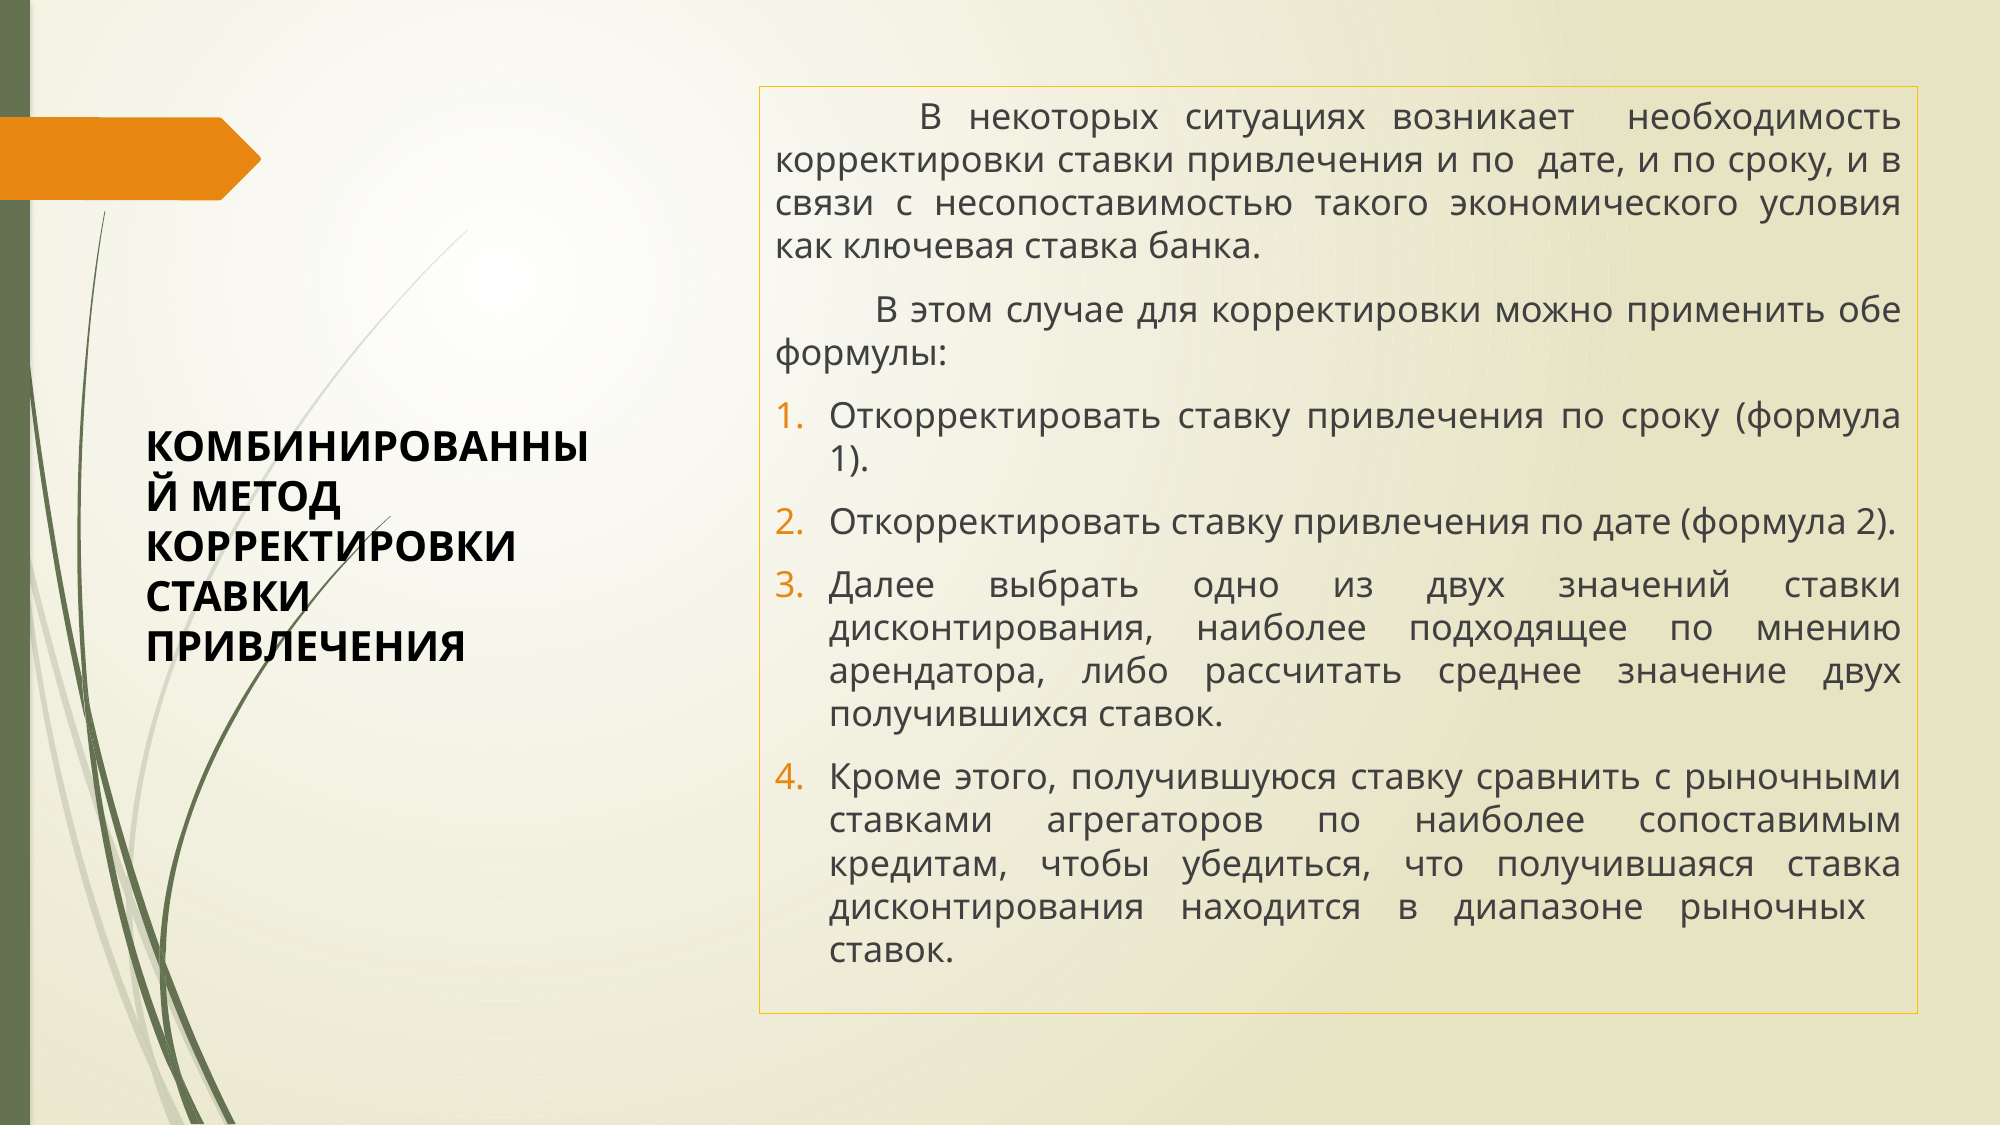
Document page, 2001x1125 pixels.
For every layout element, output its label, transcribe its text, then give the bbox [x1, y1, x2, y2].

list В некоторых ситуациях возникает необходимость корректировки ставки привлечения и по дате, и по сроку, и в связи с несопоставимостью такого экономического условия как ключевая ставка банка. В этом случае для корректировки можно применить обе формулы: Откорректировать ставку привлечения по сроку (формула 1). Откорректировать ставку привлечения по дате (формула 2). Далее выбрать одно из двух значений ставки дисконтирования, наиболее подходящее по мнению арендатора, либо рассчитать среднее значение двух получившихся ставок. Кроме этого, получившуюся ставку сравнить с рыночными ставками агрегаторов по наиболее сопоставимым кредитам, чтобы убедиться, что получившаяся ставка дисконтирования находится в диапазоне рыночных ставок. [759, 86, 1918, 1014]
list Комбинированный метод корректировки СТАВКИ ПРИВЛЕЧЕНИЯ [130, 199, 613, 969]
